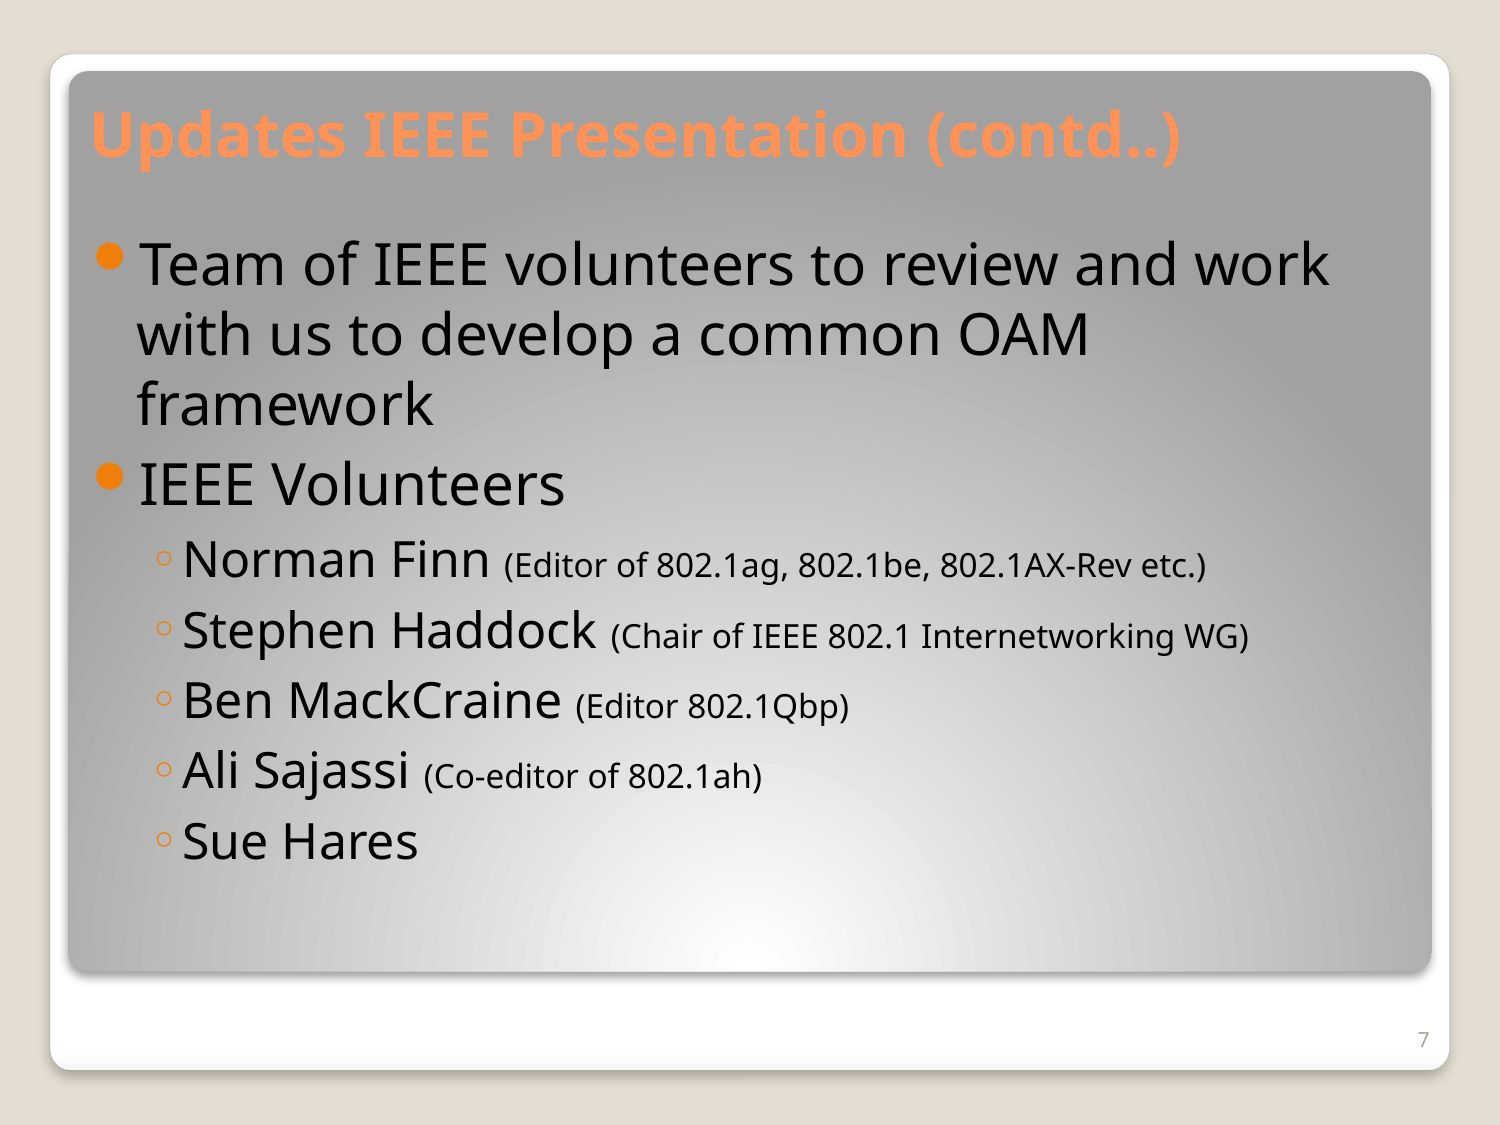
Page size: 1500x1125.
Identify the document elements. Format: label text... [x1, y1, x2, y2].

slide_number 7 [1369, 1002, 1445, 1063]
list Team of IEEE volunteers to review and work with us to develop a common OAM framework IEEE Volunteers Norman Finn (Editor of 802.1ag, 802.1be, 802.1AX-Rev etc.) Stephen Haddock (Chair of IEEE 802.1 Internetworking WG) Ben MackCraine (Editor 802.1Qbp) Ali Sajassi (Co-editor of 802.1ah) Sue Hares [62, 212, 1418, 988]
title Updates IEEE Presentation (contd..) [75, 37, 1418, 178]
